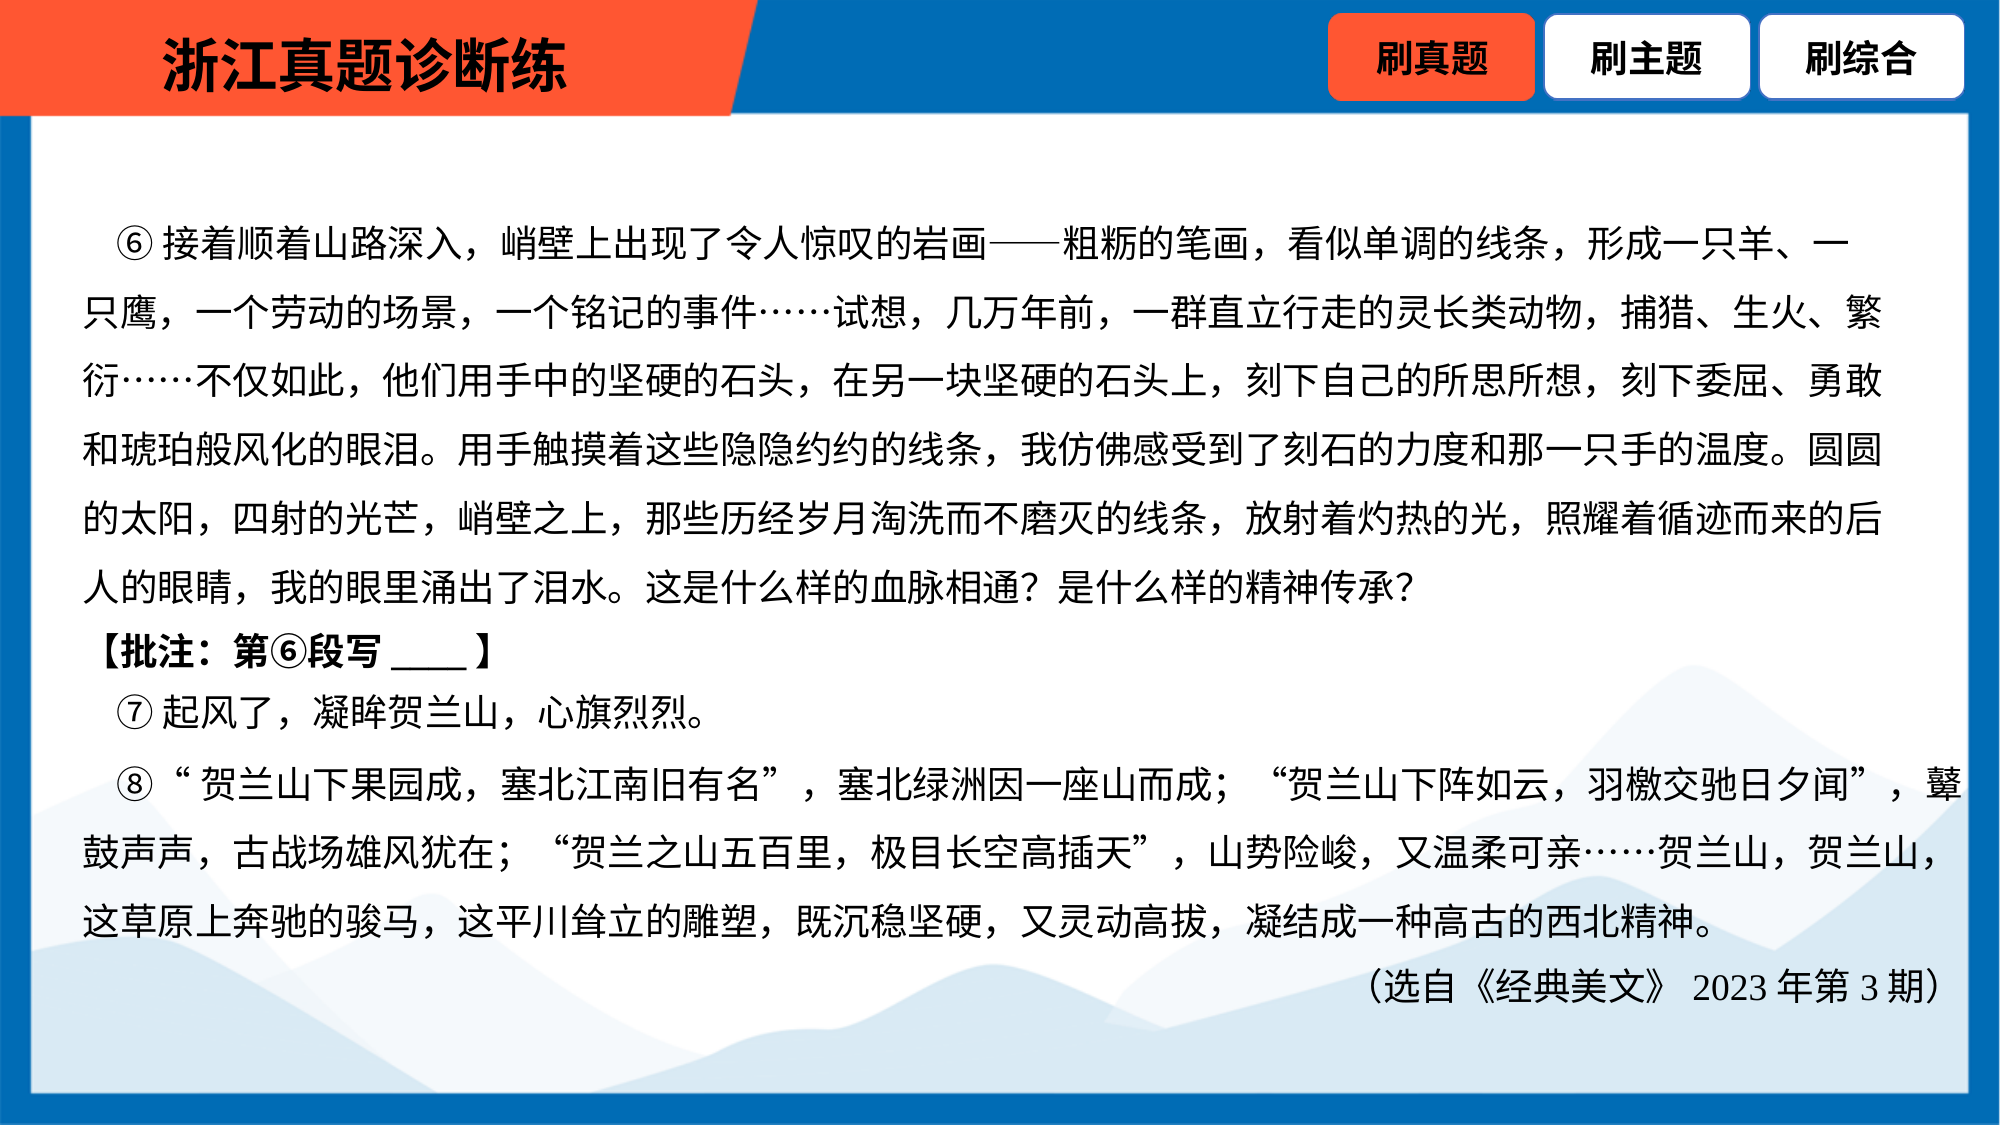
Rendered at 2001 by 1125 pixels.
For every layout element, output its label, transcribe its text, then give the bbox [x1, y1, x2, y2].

picture [0, 0, 2000, 1125]
text_box ⑥接着顺着山路深入，峭壁上出现了令人惊叹的岩画——粗粝的笔画，看似单调的线条，形成一只羊、一 只鹰，一个劳动的场景，一个铭记的事件……试想，几万年前，一群直立行走的灵长类动物，捕猎、生火、繁 衍……不仅如此，他们用手中的坚硬的石头，在另一块坚硬的石头上，刻下自己的所思所想，刻下委屈、勇敢 和琥珀般风化的眼泪。用手触摸着这些隐隐约约的线条，我仿佛感受到了刻石的力度和那一只手的温度。圆圆 的太阳，四射的光芒，峭壁之上，那些历经岁月淘洗而不磨灭的线条，放射着灼热的光，照耀着循迹而来的后 人的眼睛，我的眼里涌出了泪水。这是什么样的血脉相通？是什么样的精神传承？ 【批注：第⑥段写____】 [82, 196, 1917, 667]
text_box ⑦起风了，凝眸贺兰山，心旗烈烈。 [82, 669, 1917, 728]
text_box ⑧“贺兰山下果园成，塞北江南旧有名”，塞北绿洲因一座山而成；“贺兰山下阵如云，羽檄交驰日夕闻”，鼙 鼓声声，古战场雄风犹在；“贺兰之山五百里，极目长空高插天”，山势险峻，又温柔可亲……贺兰山，贺兰山， 这草原上奔驰的骏马，这平川耸立的雕塑，既沉稳坚硬，又灵动高拔，凝结成一种高古的西北精神。 （选自《经典美文》2023年第3期） [82, 736, 1917, 1001]
